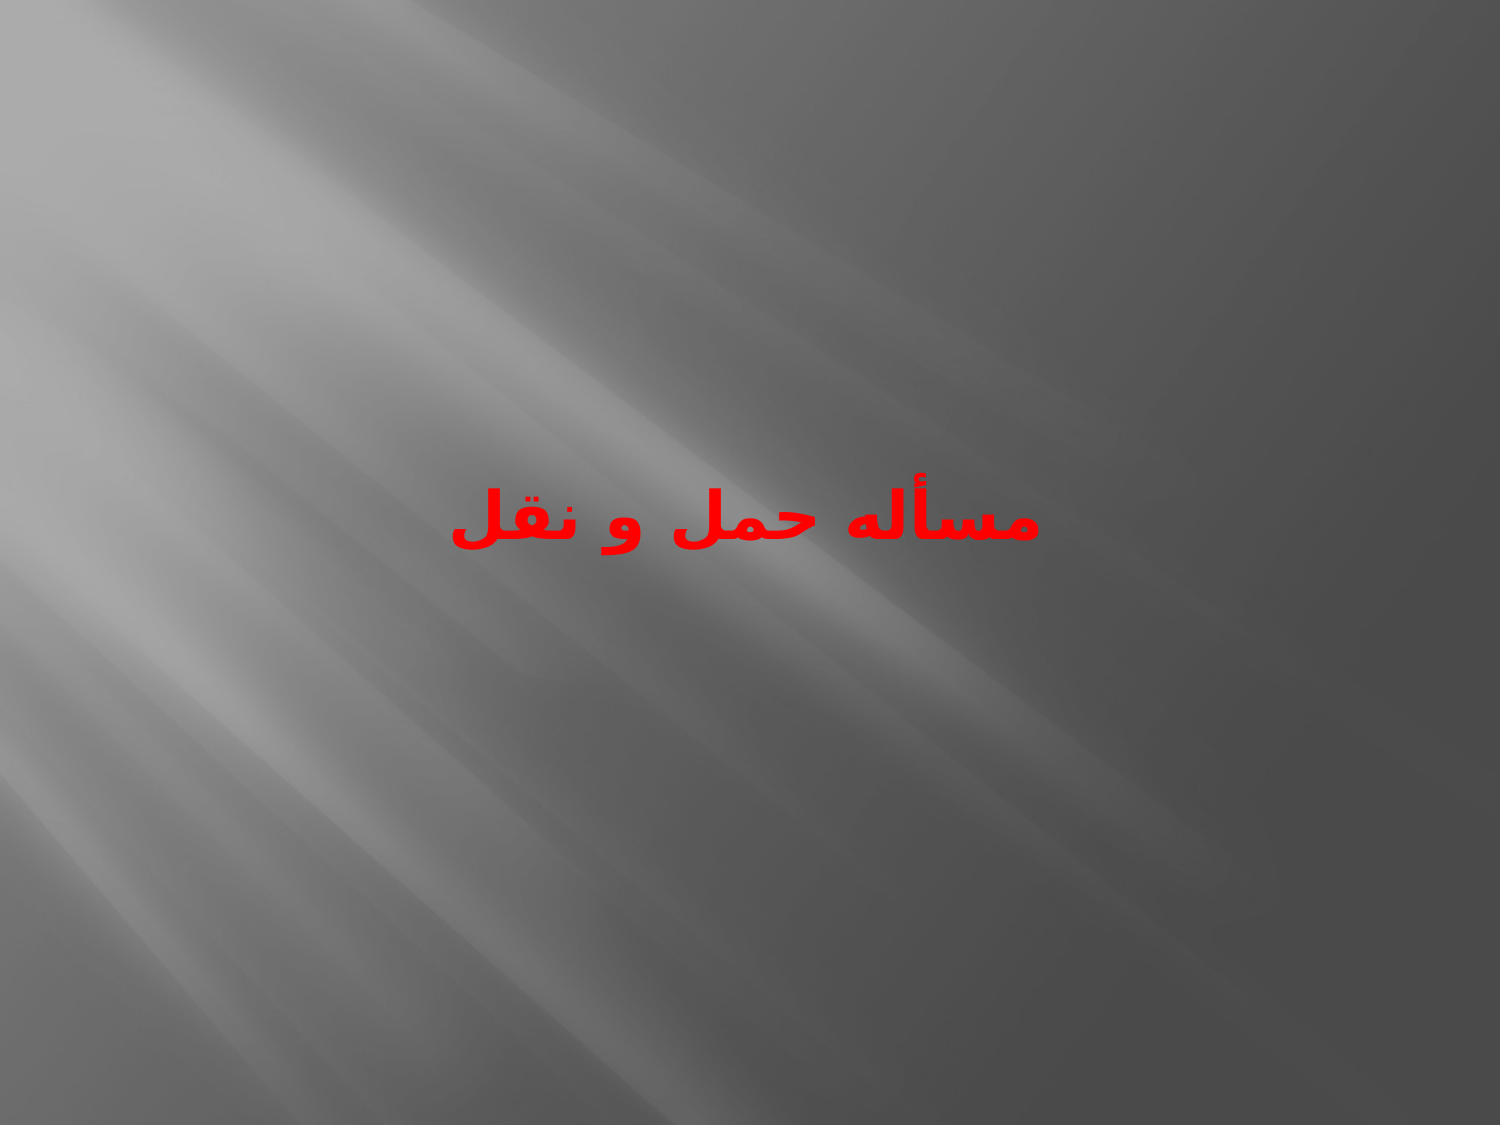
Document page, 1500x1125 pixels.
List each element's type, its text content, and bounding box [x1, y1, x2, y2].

text_box مسأله حمل و نقل [410, 385, 1060, 560]
